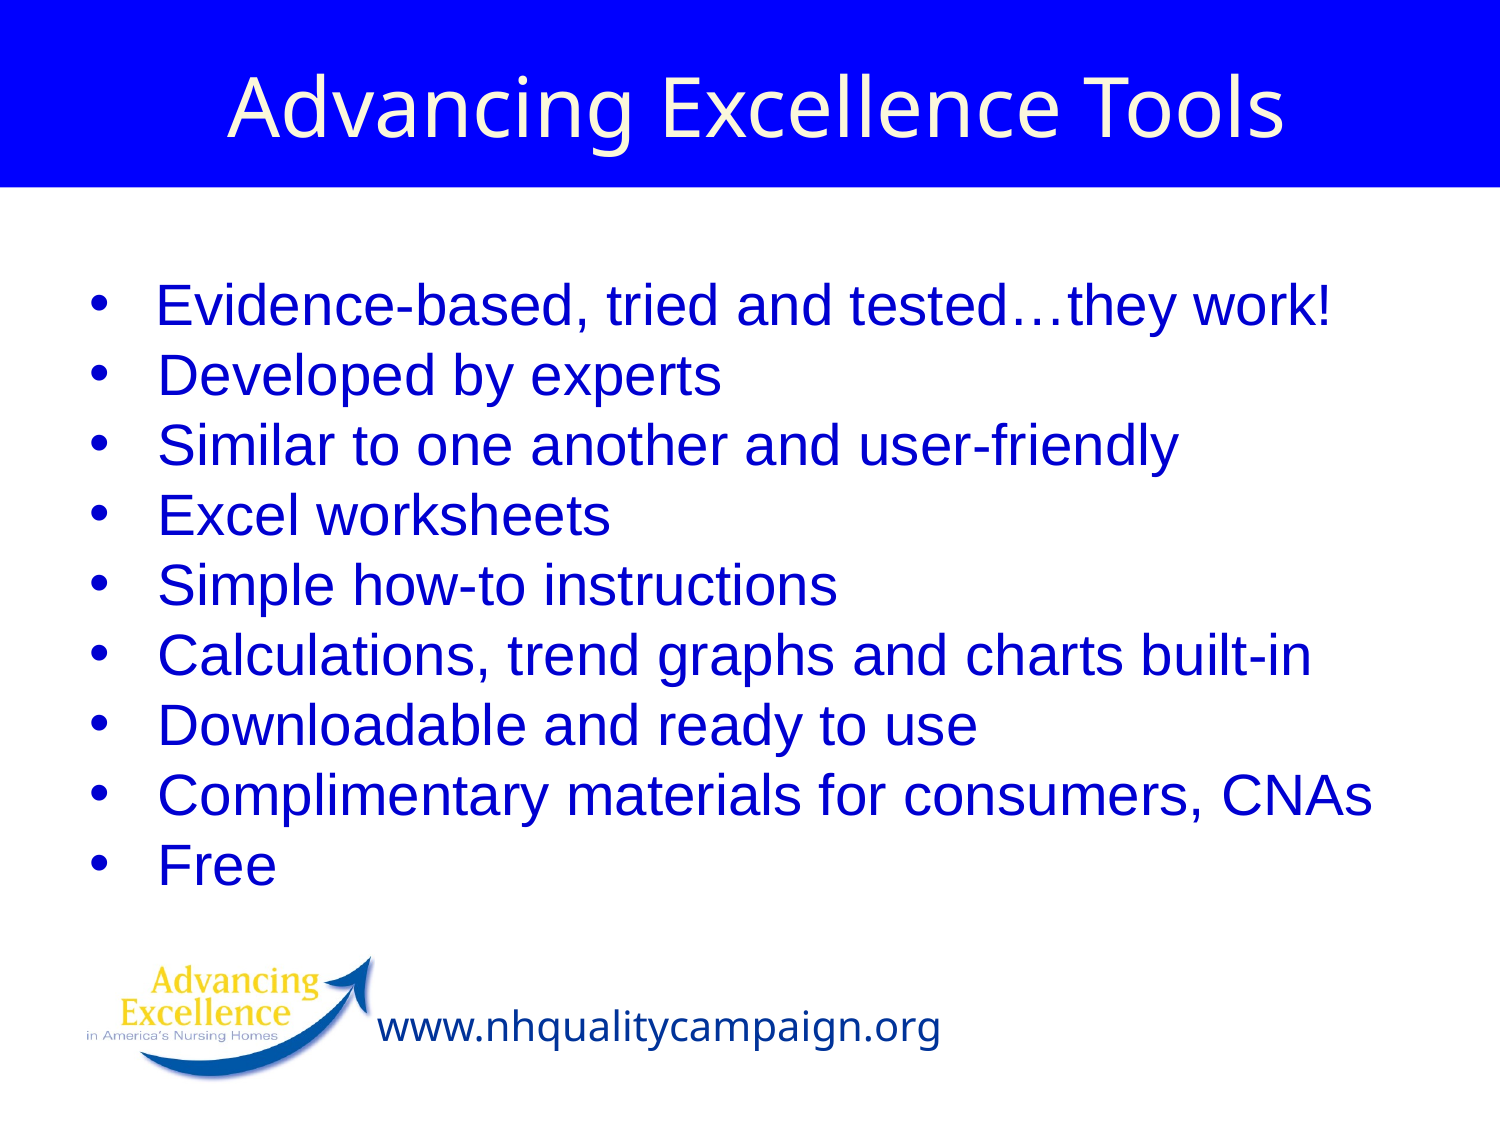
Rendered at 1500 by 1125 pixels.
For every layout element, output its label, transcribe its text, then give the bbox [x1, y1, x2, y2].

text_box www.nhqualitycampaign.org [379, 999, 949, 1051]
text_box Evidence-based, tried and tested…they work! Developed by experts Similar to one another and user-friendly Excel worksheets Simple how-to instructions Calculations, trend graphs and charts built-in Downloadable and ready to use Complimentary materials for consumers, CNAs Free [74, 199, 1438, 1025]
picture [87, 954, 376, 1084]
title Advancing Excellence Tools [0, 0, 1500, 188]
